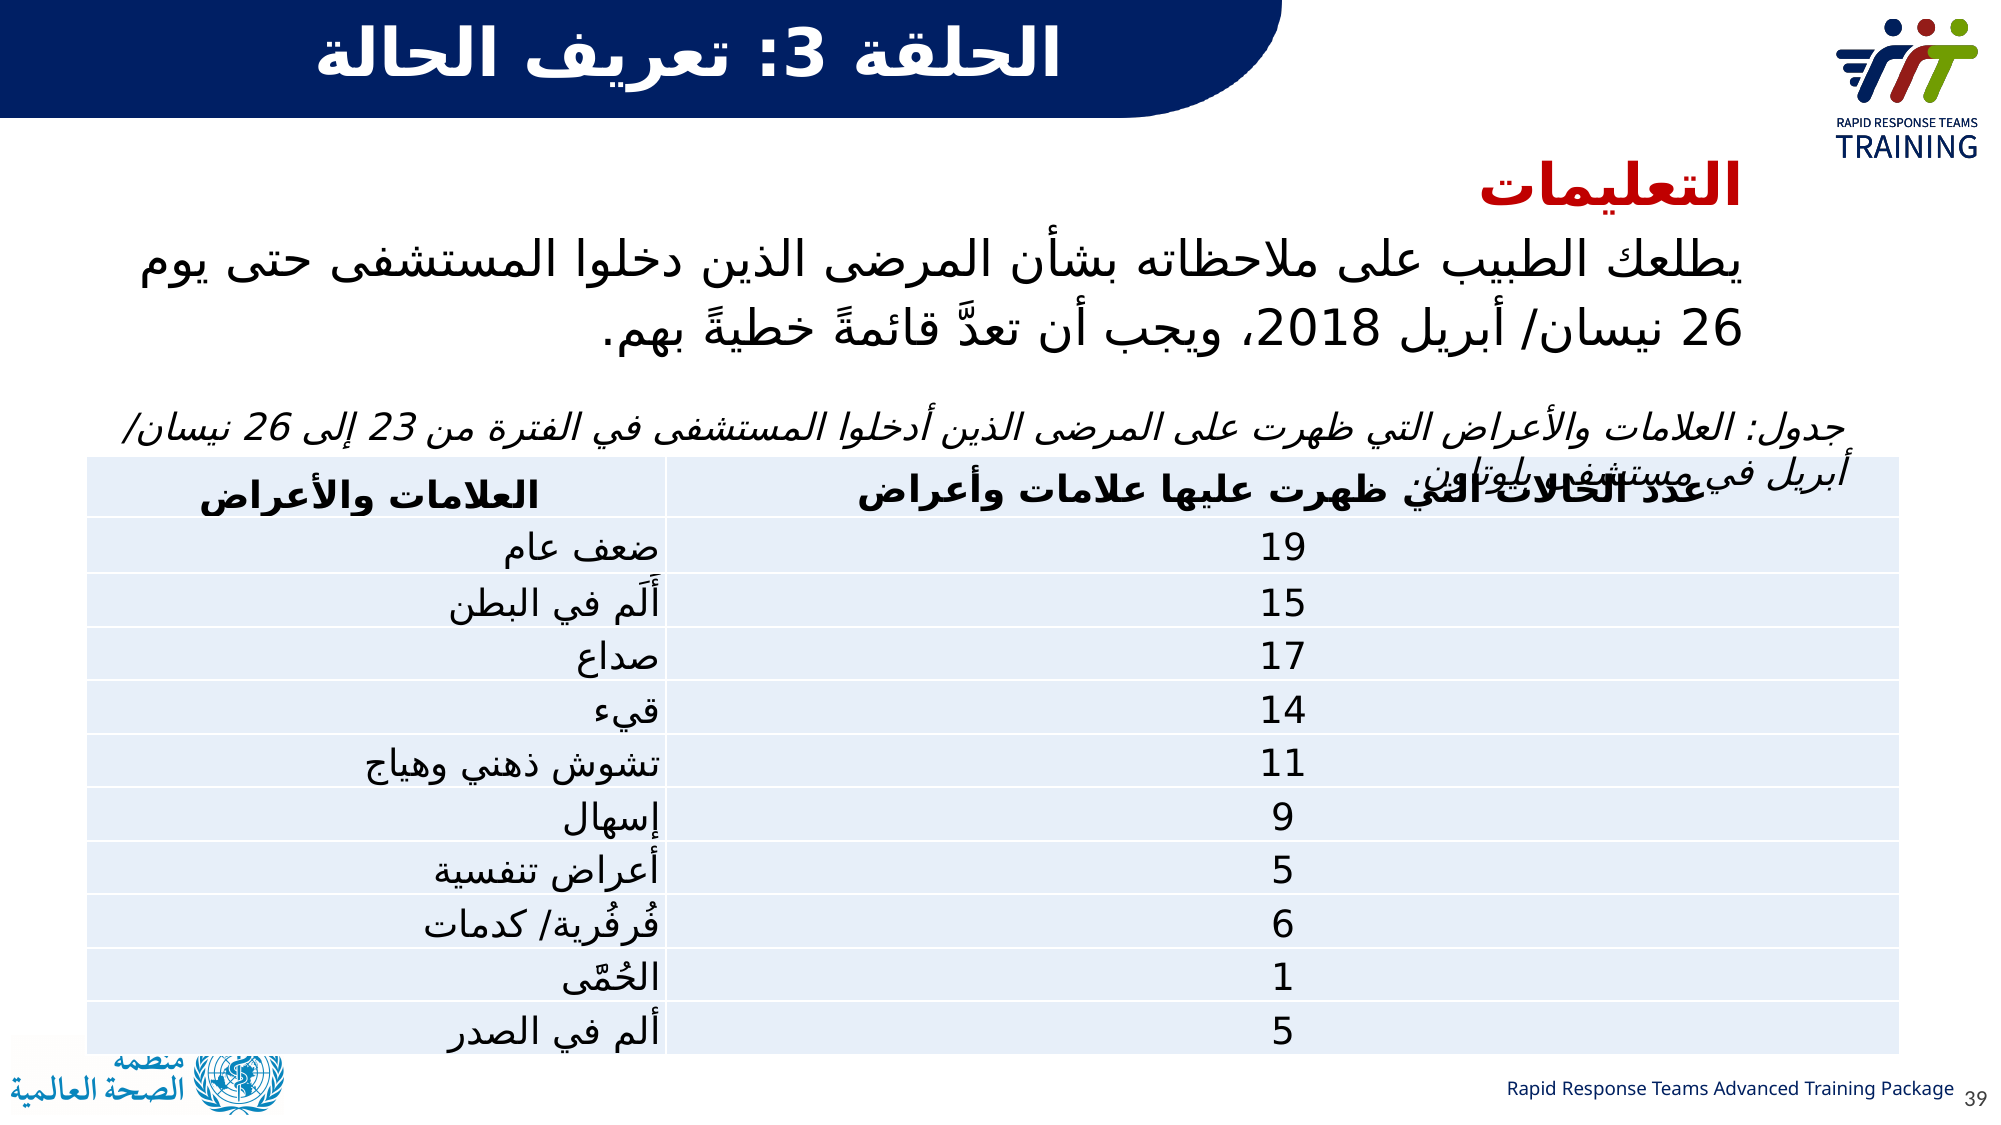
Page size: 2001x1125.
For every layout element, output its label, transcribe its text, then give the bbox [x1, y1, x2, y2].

picture [0, 0, 1282, 118]
text_box الحلقة 3: تعريف الحالة [23, 2, 1072, 97]
table_cell أعراض تنفسية [87, 842, 665, 893]
picture [1835, 19, 1978, 167]
table_cell قيء [87, 681, 665, 733]
picture [203, 1056, 274, 1107]
table_cell ألم في الصدر [87, 1002, 665, 1054]
table_cell 19 [667, 518, 1899, 572]
table_cell 5 [667, 842, 1899, 893]
picture [11, 1035, 284, 1115]
table_cell صداع [87, 628, 665, 679]
text_box التعليمات يطلعك الطبيب على ملاحظاته بشأن المرضى الذين دخلوا المستشفى حتى يوم 26 نيسان/ أبريل 2018، ويجب أن تعدَّ قائمةً خطيةً بهم. [49, 140, 1759, 363]
table_cell 17 [667, 628, 1899, 679]
table_cell 5 [667, 1002, 1899, 1054]
text_box جدول: العلامات والأعراض التي ظهرت على المرضى الذين أدخلوا المستشفى في الفترة من 23 إلى 26 نيسان/ أبريل في مستشفى بلوتاون. [85, 395, 1862, 501]
table_cell إسهال [87, 788, 665, 840]
table_cell ضعف عام [87, 518, 665, 572]
table_cell الحُمَّى [87, 949, 665, 1000]
table_cell 9 [667, 788, 1899, 840]
table_cell 1 [667, 949, 1899, 1000]
table_cell 6 [667, 895, 1899, 947]
table_cell 11 [667, 735, 1899, 786]
picture [276, 1056, 284, 1069]
picture [123, 1056, 147, 1064]
table_cell 14 [667, 681, 1899, 733]
table_cell تشوش ذهني وهياج [87, 735, 665, 786]
table_header العلامات والأعراض [87, 501, 665, 516]
table_cell فُرفُرية/ كدمات [87, 895, 665, 947]
table_header عدد الحالات التي ظهرت عليها علامات وأعراض [667, 457, 1899, 516]
table_cell أَلَم في البطن [87, 574, 665, 626]
table_cell 15 [667, 574, 1899, 626]
